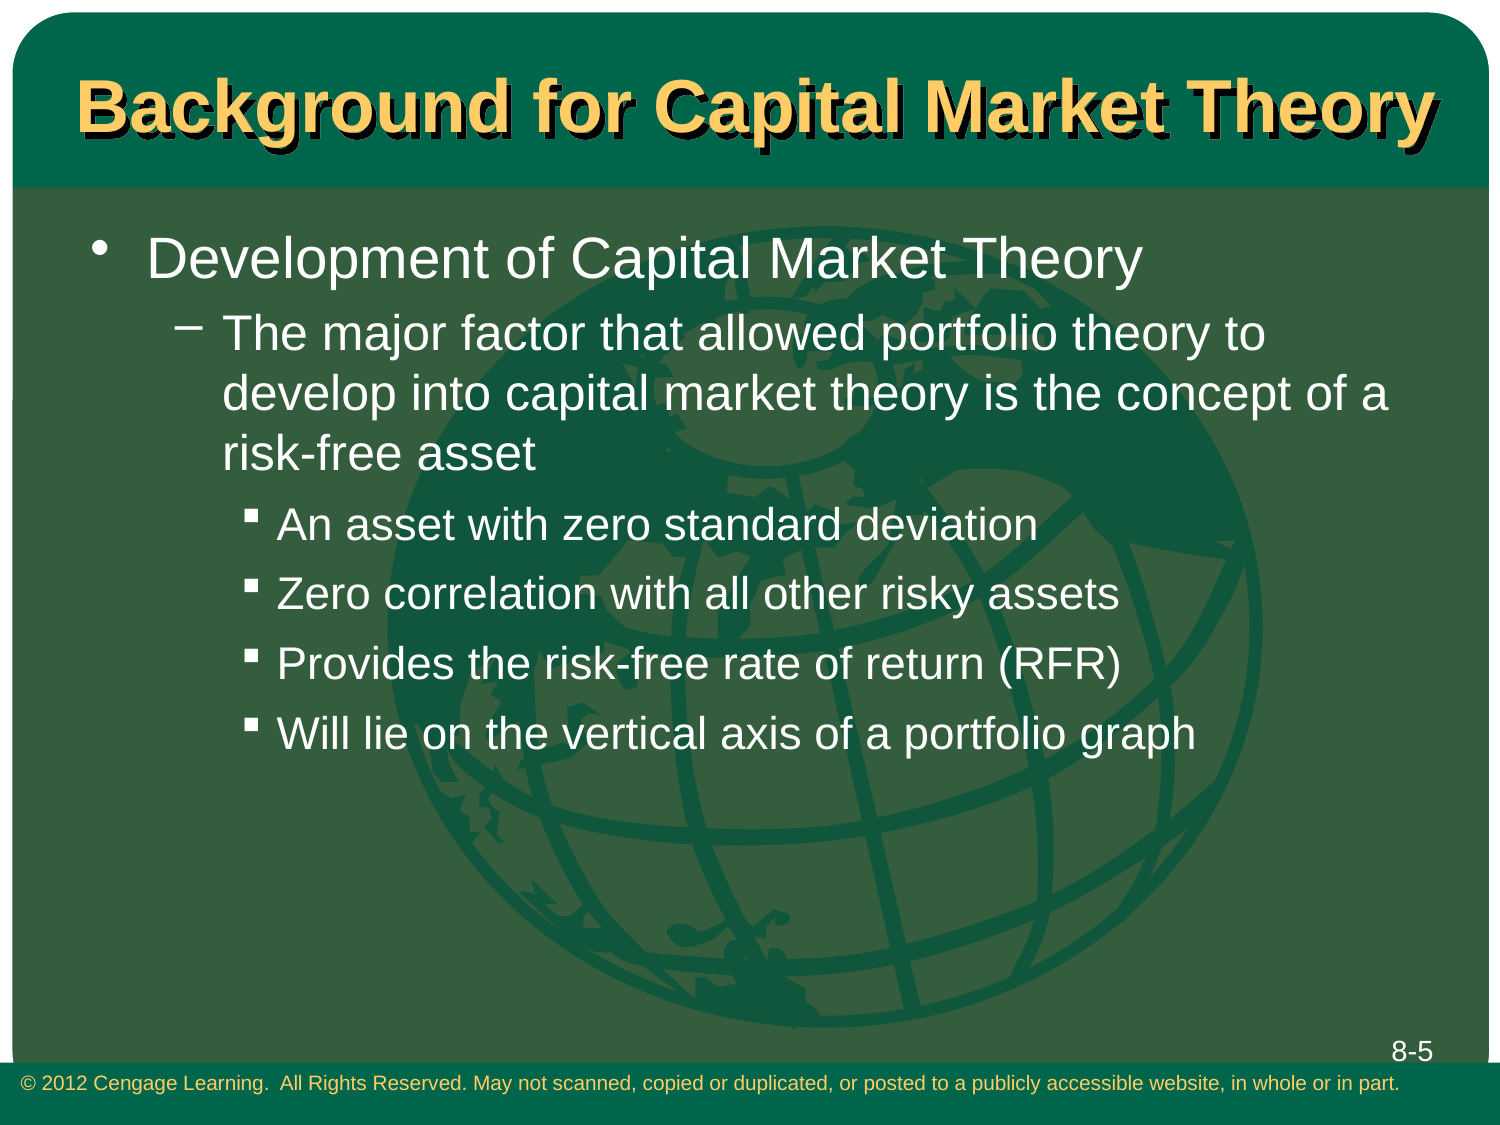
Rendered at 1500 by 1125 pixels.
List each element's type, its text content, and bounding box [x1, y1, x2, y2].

list Development of Capital Market Theory The major factor that allowed portfolio theory to develop into capital market theory is the concept of a risk-free asset An asset with zero standard deviation Zero correlation with all other risky assets Provides the risk-free rate of return (RFR) Will lie on the vertical axis of a portfolio graph [75, 212, 1463, 1013]
title Background for Capital Market Theory [50, 24, 1463, 180]
footer © 2012 Cengage Learning. All Rights Reserved. May not scanned, copied or duplicated, or posted to a publicly accessible website, in whole or in part. [0, 1062, 1500, 1125]
slide_number 8-5 [1325, 1025, 1500, 1062]
